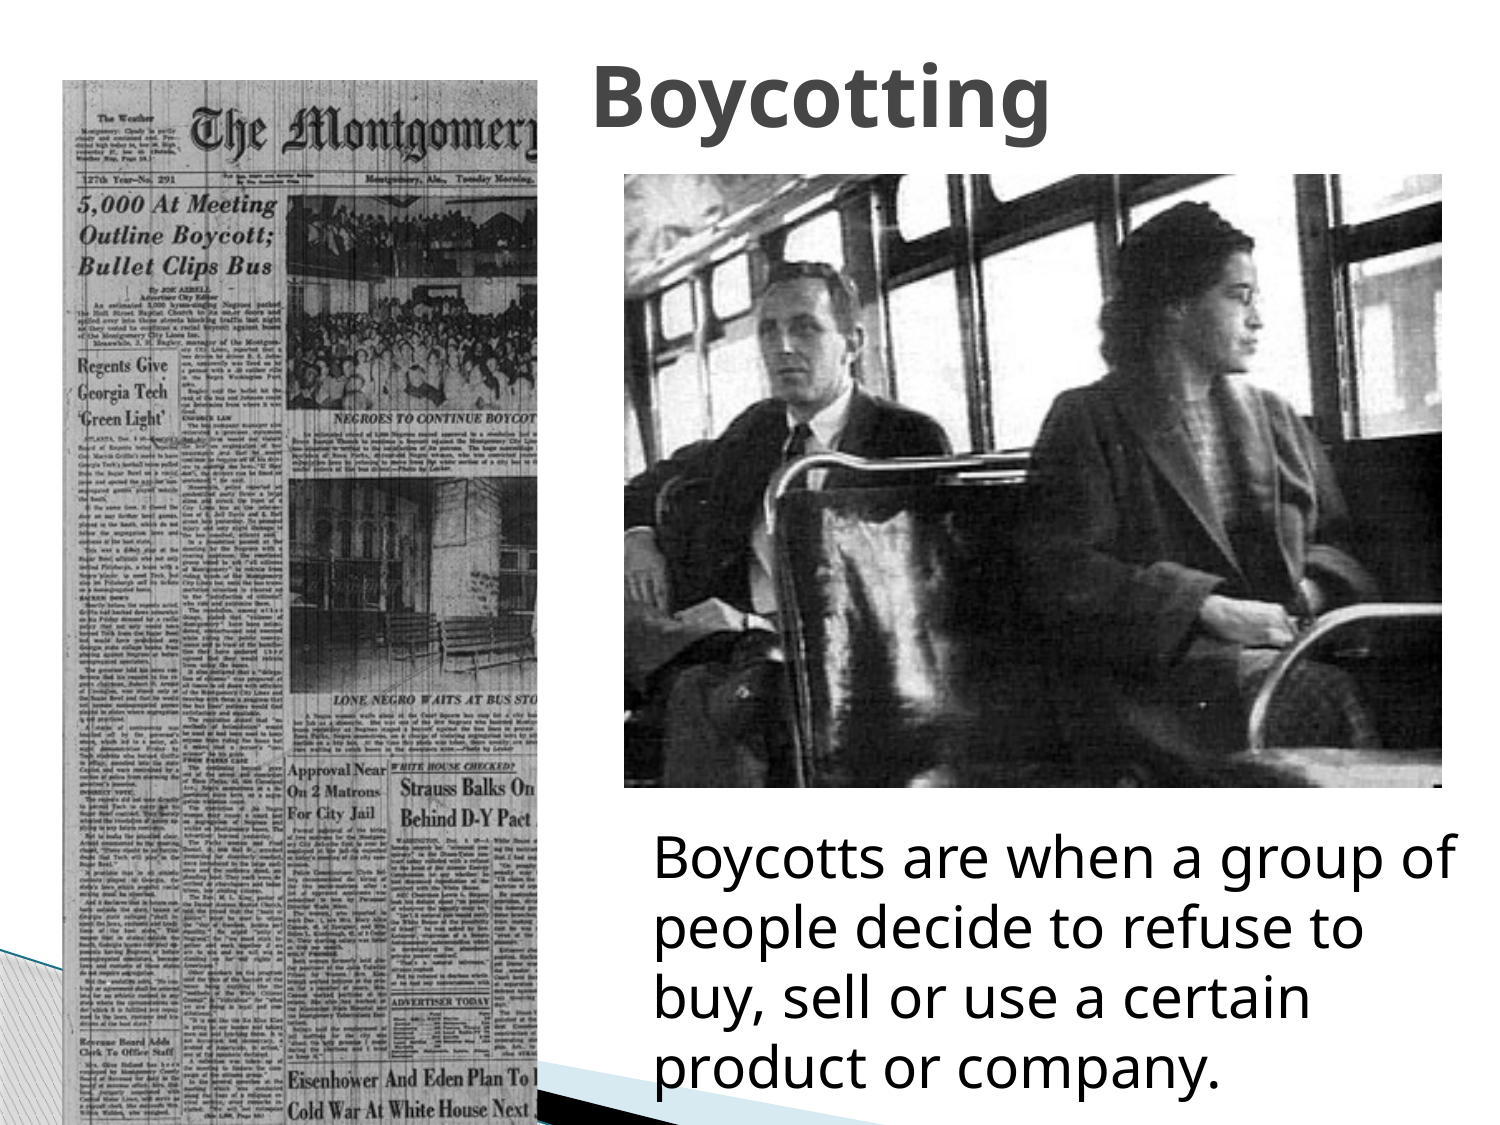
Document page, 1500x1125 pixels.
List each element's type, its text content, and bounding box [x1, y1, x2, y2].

picture [624, 174, 1442, 788]
picture [62, 79, 538, 1125]
text_box Boycotts are when a group of people decide to refuse to buy, sell or use a certain product or company. [637, 812, 1500, 1108]
title Boycotting [575, 0, 1500, 188]
